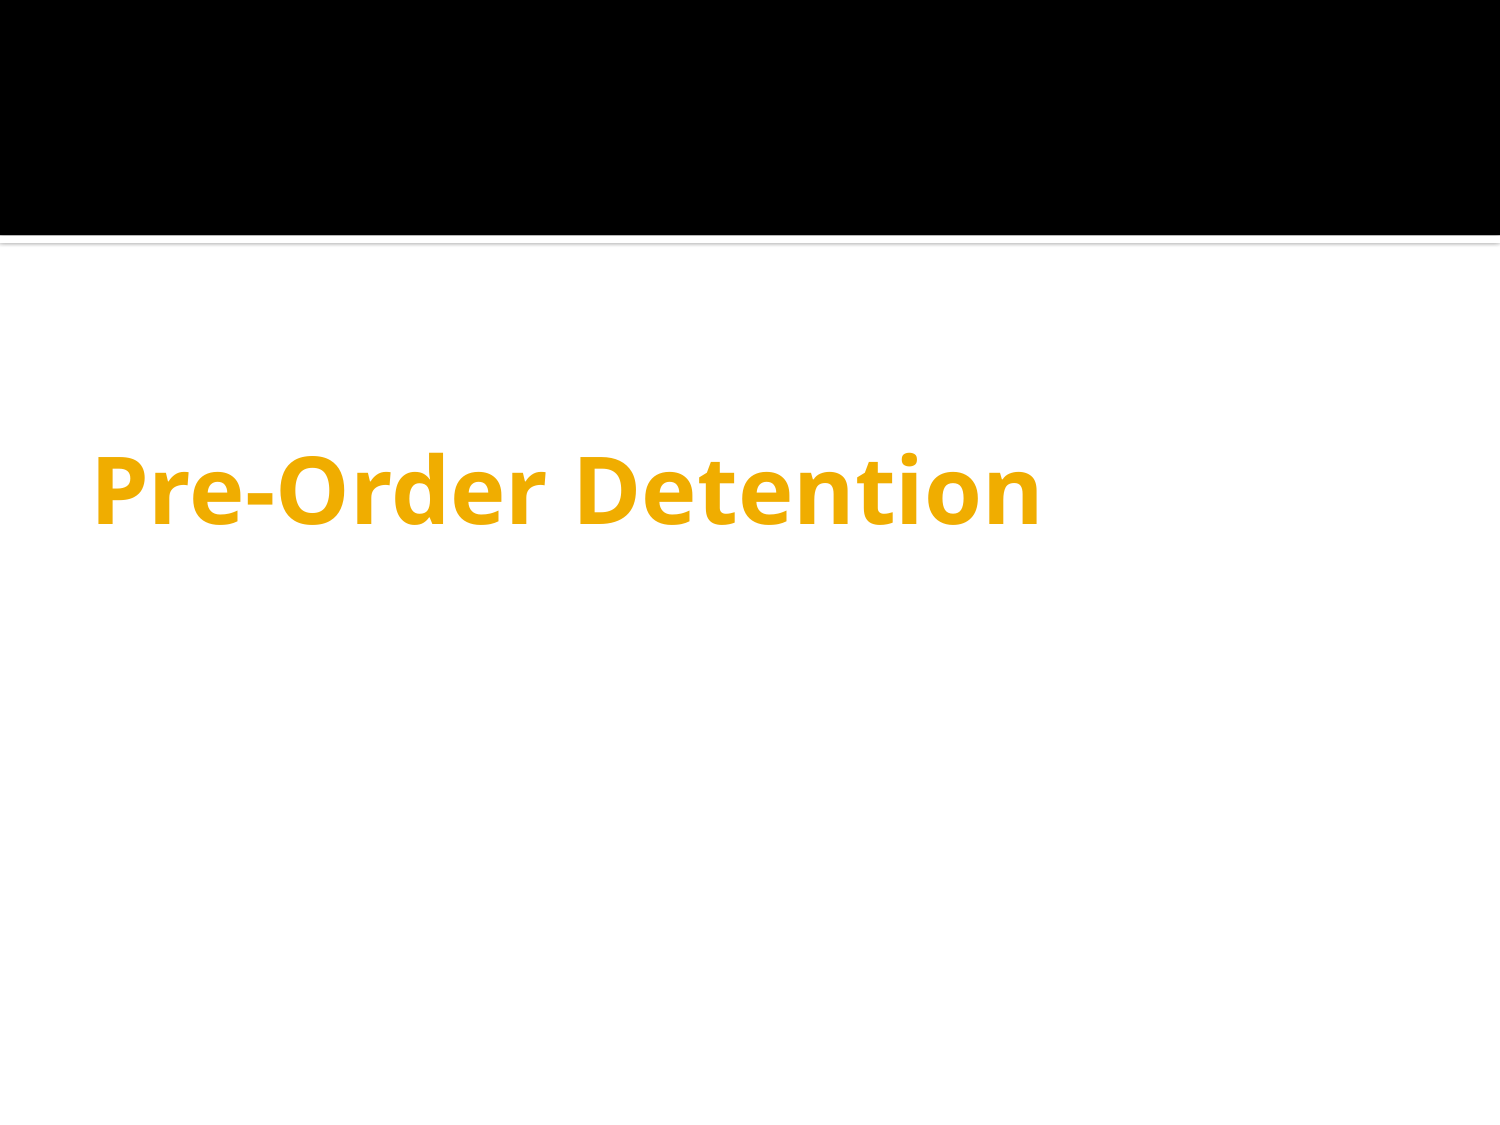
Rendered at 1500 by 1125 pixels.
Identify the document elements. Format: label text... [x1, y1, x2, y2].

title Pre-Order Detention [75, 393, 1425, 581]
